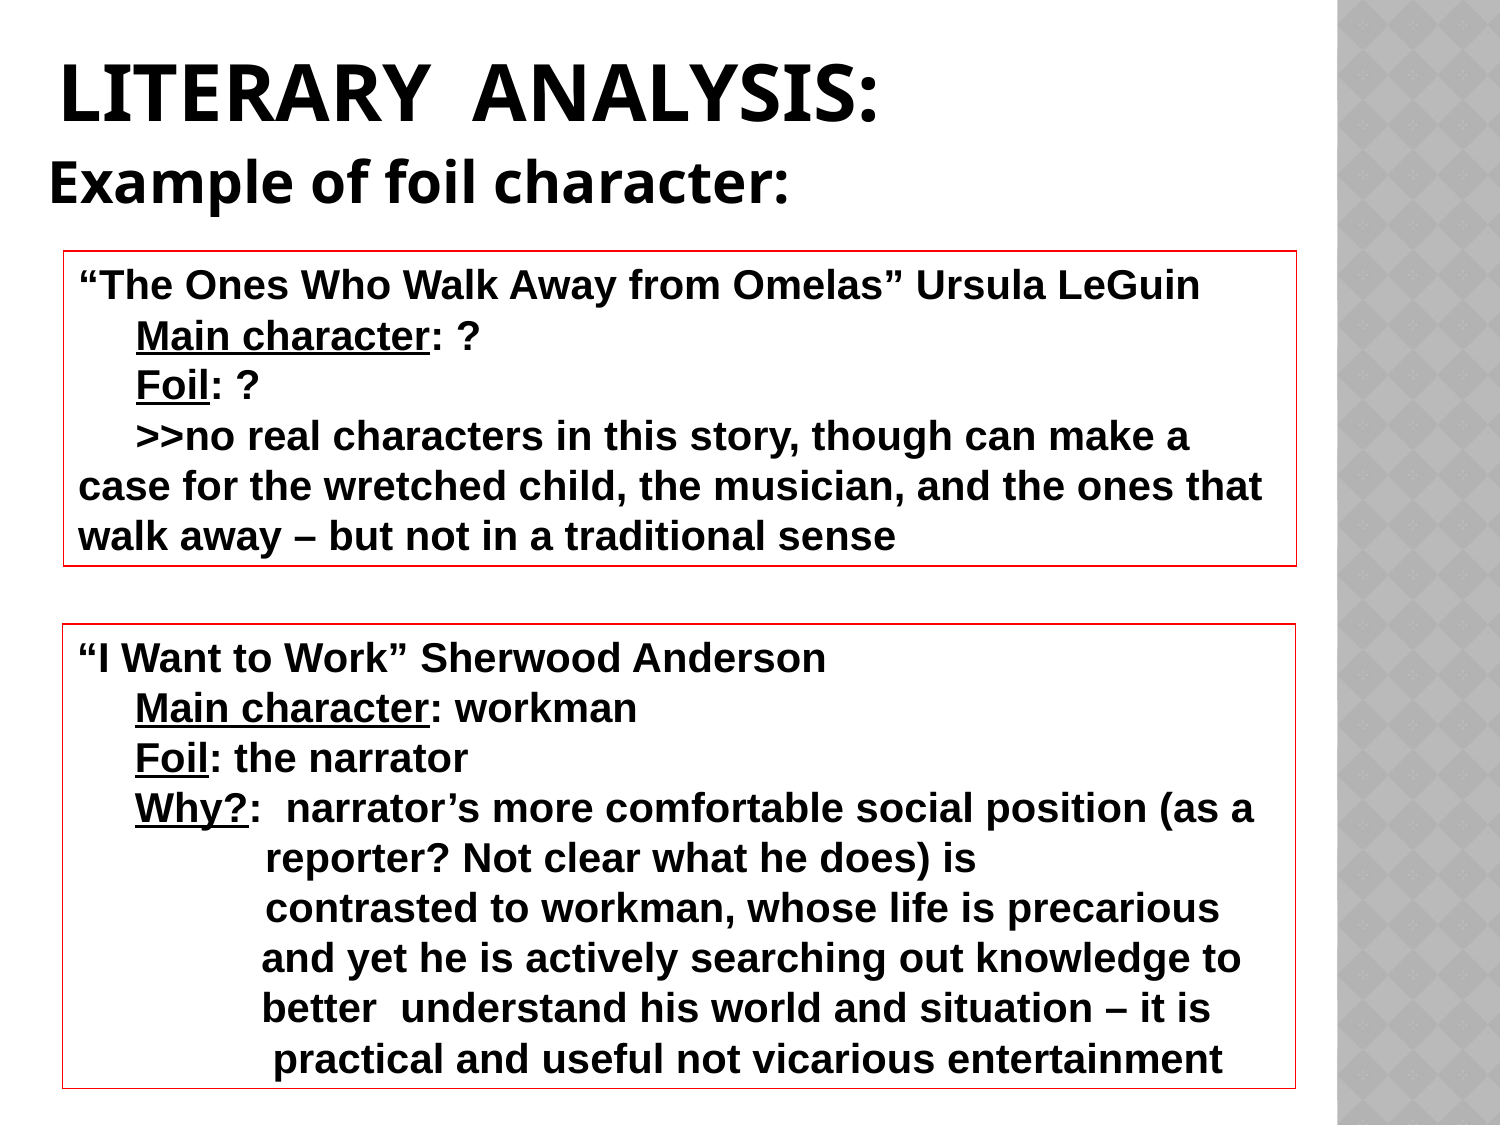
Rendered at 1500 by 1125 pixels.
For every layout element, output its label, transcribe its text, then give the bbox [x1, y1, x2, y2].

text_box “The Ones Who Walk Away from Omelas” Ursula LeGuin Main character: ? Foil: ? >>no real characters in this story, though can make a case for the wretched child, the musician, and the ones that walk away – but not in a traditional sense [63, 250, 1297, 566]
text_box “I Want to Work” Sherwood Anderson Main character: workman Foil: the narrator Why?: narrator’s more comfortable social position (as a reporter? Not clear what he does) is contrasted to workman, whose life is precarious and yet he is actively searching out knowledge to better understand his world and situation – it is practical and useful not vicarious entertainment [62, 623, 1296, 1089]
title literary analysis: [50, 24, 1238, 137]
text_box Example of foil character: [33, 137, 1296, 363]
